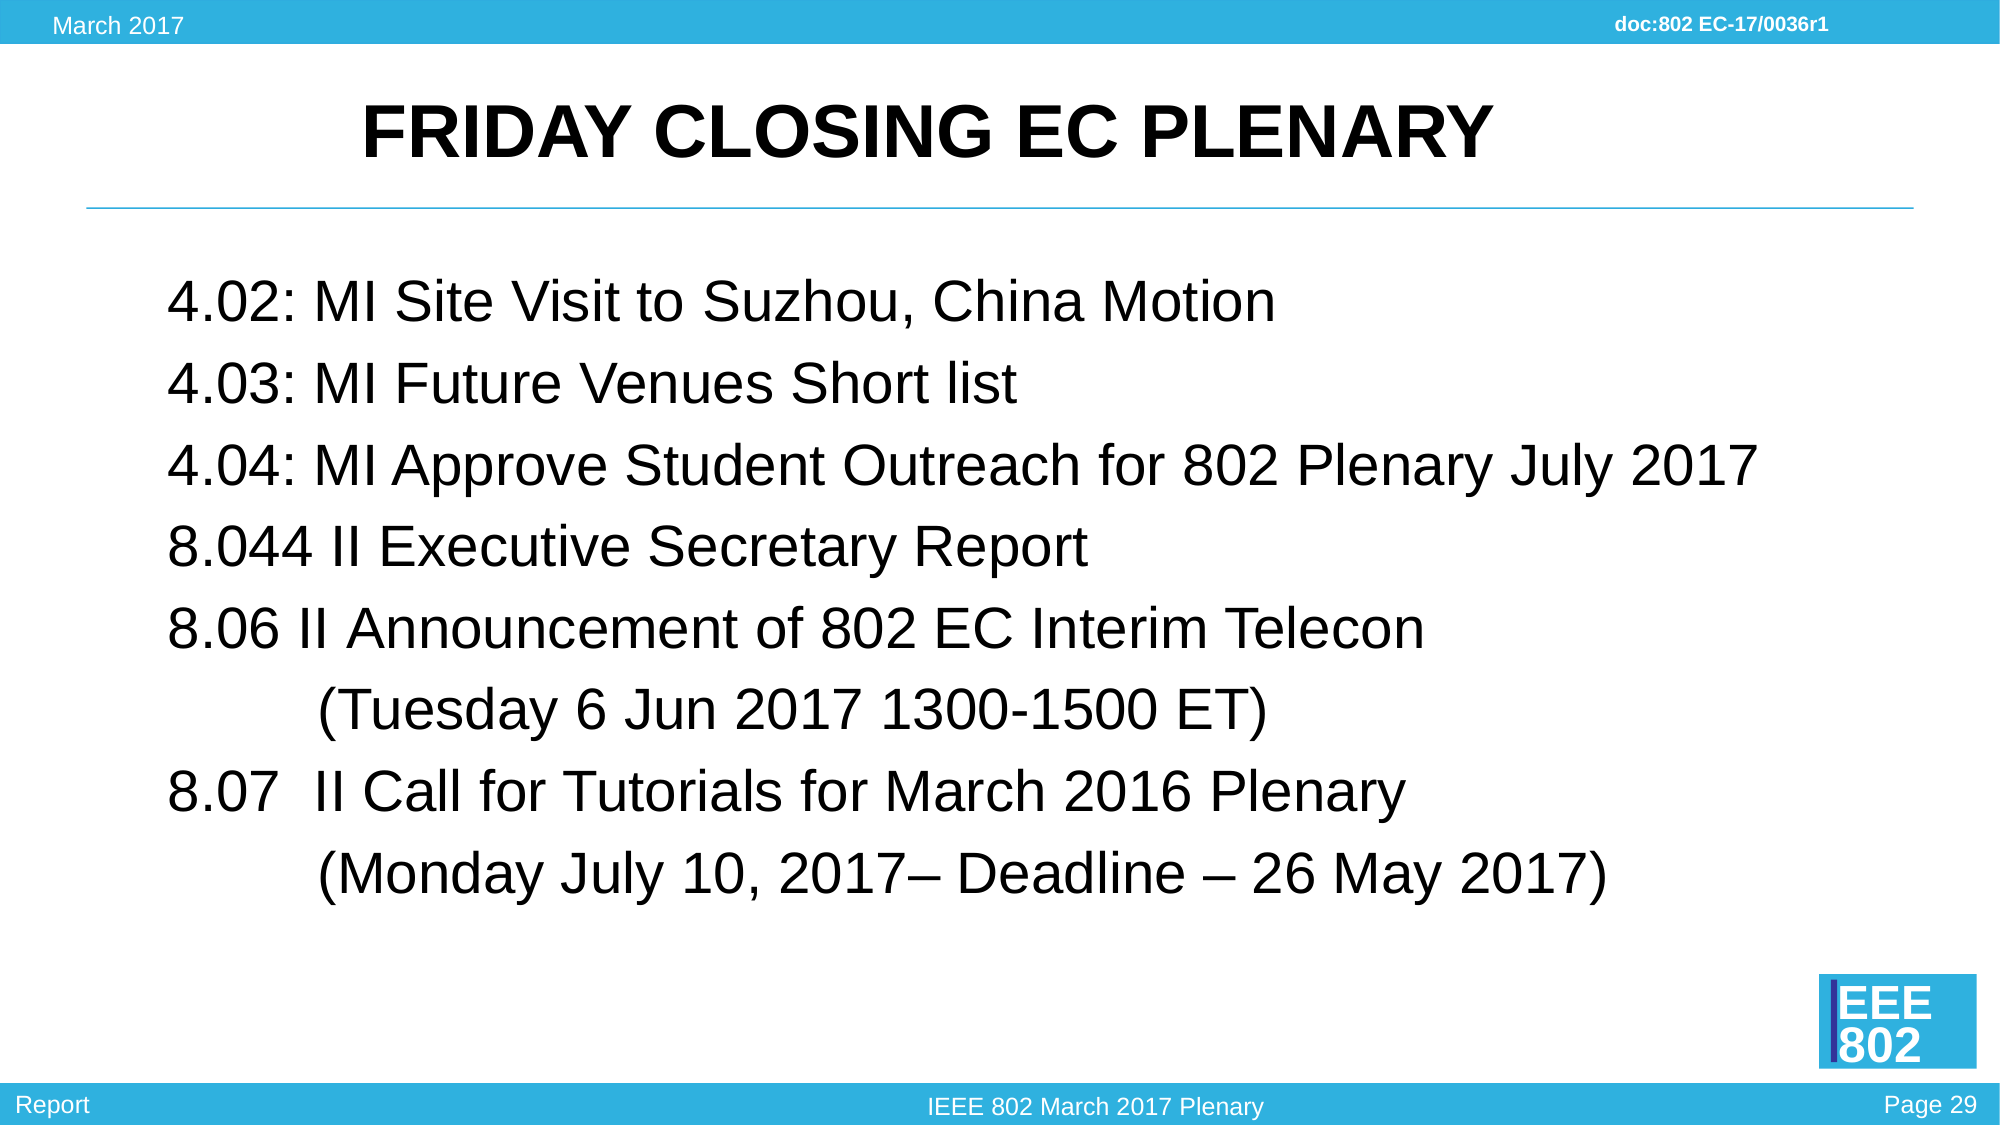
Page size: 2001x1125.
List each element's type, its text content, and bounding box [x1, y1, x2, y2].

list 4.02: MI Site Visit to Suzhou, China Motion 4.03: MI Future Venues Short list 4.04: MI Approve Student Outreach for 802 Plenary July 2017 8.044 II Executive Secretary Report 8.06 II Announcement of 802 EC Interim Telecon (Tuesday 6 Jun 2017 1300-1500 ET) 8.07 II Call for Tutorials for March 2016 Plenary (Monday July 10, 2017– Deadline – 26 May 2017) [153, 275, 1853, 913]
title Friday Closing EC Plenary [346, 75, 1660, 200]
